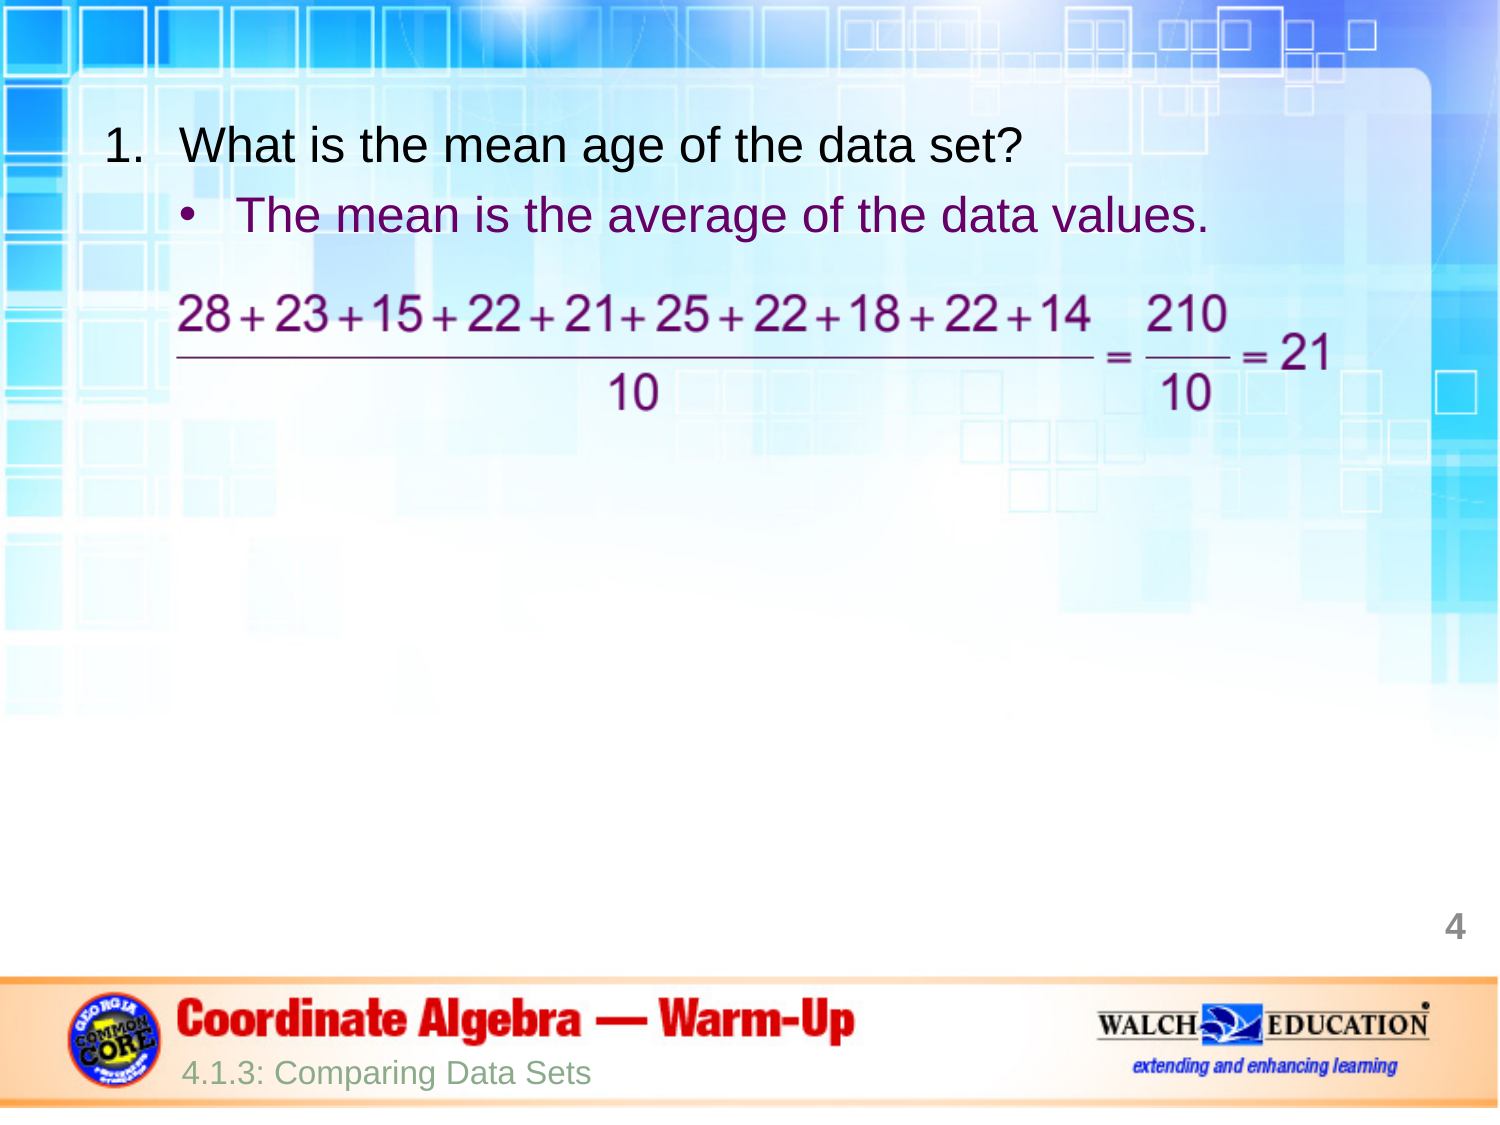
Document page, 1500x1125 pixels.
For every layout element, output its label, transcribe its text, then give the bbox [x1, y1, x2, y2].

slide_number 4 [1361, 901, 1481, 949]
footer 4.1.3: Comparing Data Sets [166, 1048, 1065, 1094]
picture [0, 0, 1500, 1108]
subtitle What is the mean age of the data set? The mean is the average of the data values. [89, 105, 1419, 925]
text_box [172, 279, 1328, 412]
text_box [1441, 924, 1472, 1001]
